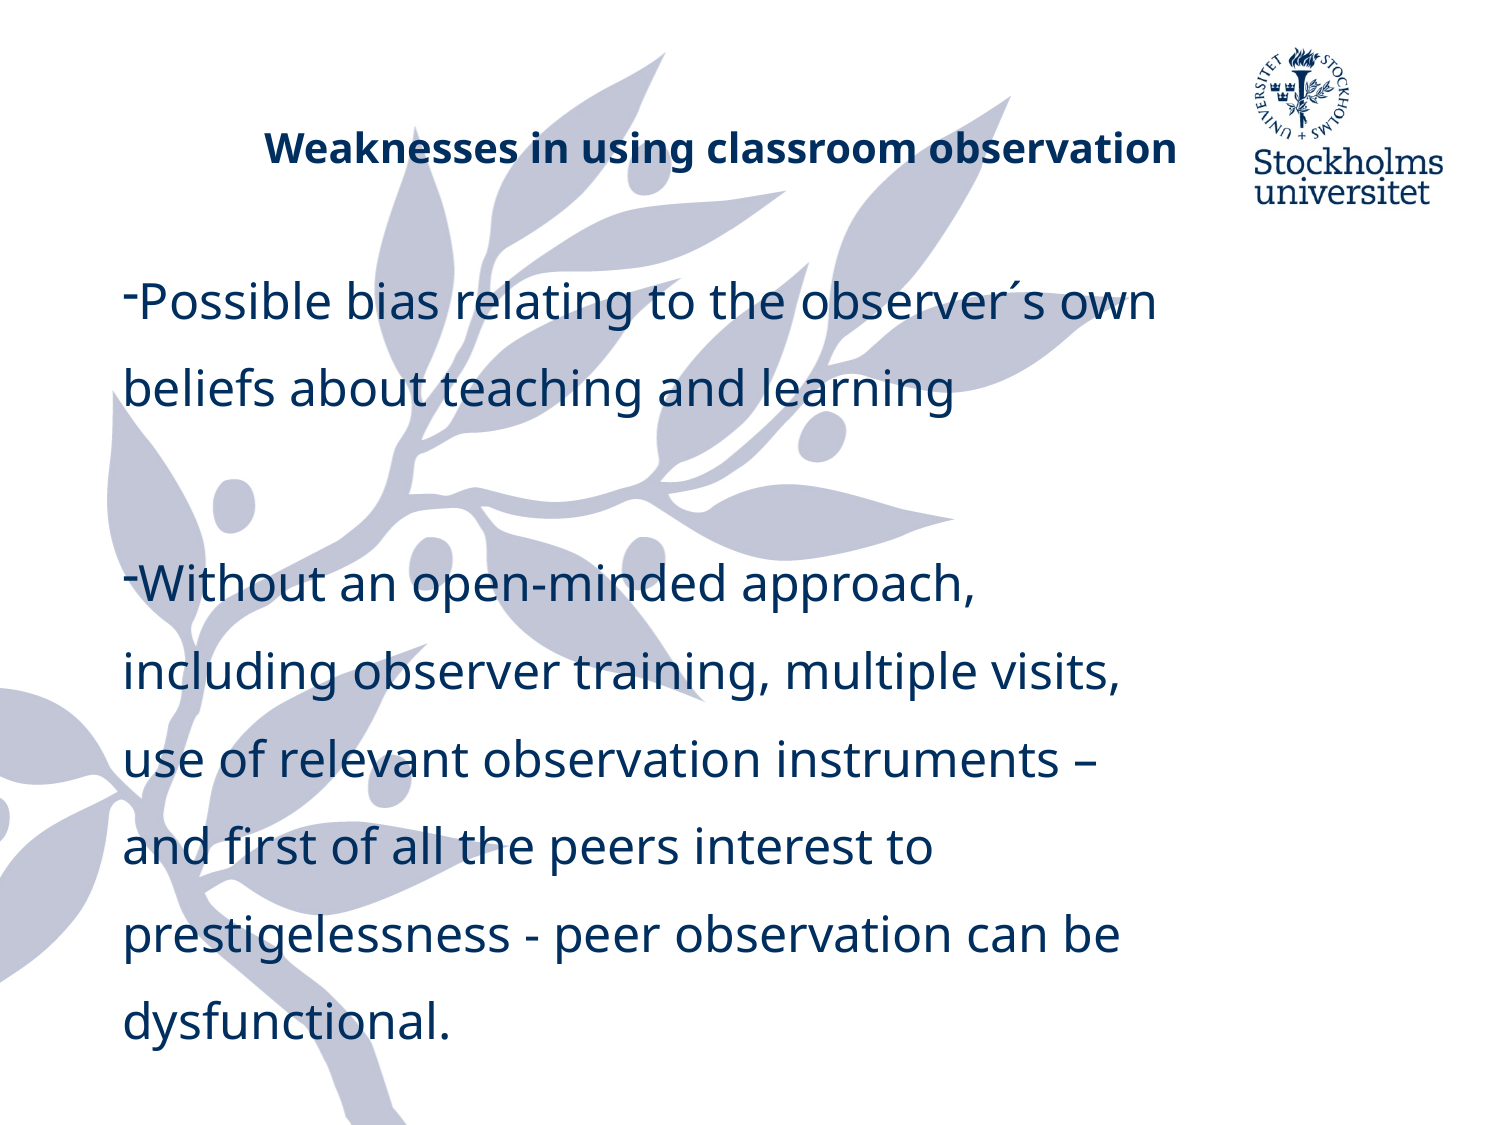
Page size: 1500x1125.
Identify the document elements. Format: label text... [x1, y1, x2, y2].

title Weaknesses in using classroom observation [177, 70, 1266, 223]
picture [1253, 47, 1443, 213]
picture [0, 52, 1130, 1125]
subtitle Possible bias relating to the observer´s own beliefs about teaching and learning Without an open-minded approach, including observer training, multiple visits, use of relevant observation instruments – and first of all the peers interest to prestigelessness - peer observation can be dysfunctional. [107, 234, 1196, 1044]
